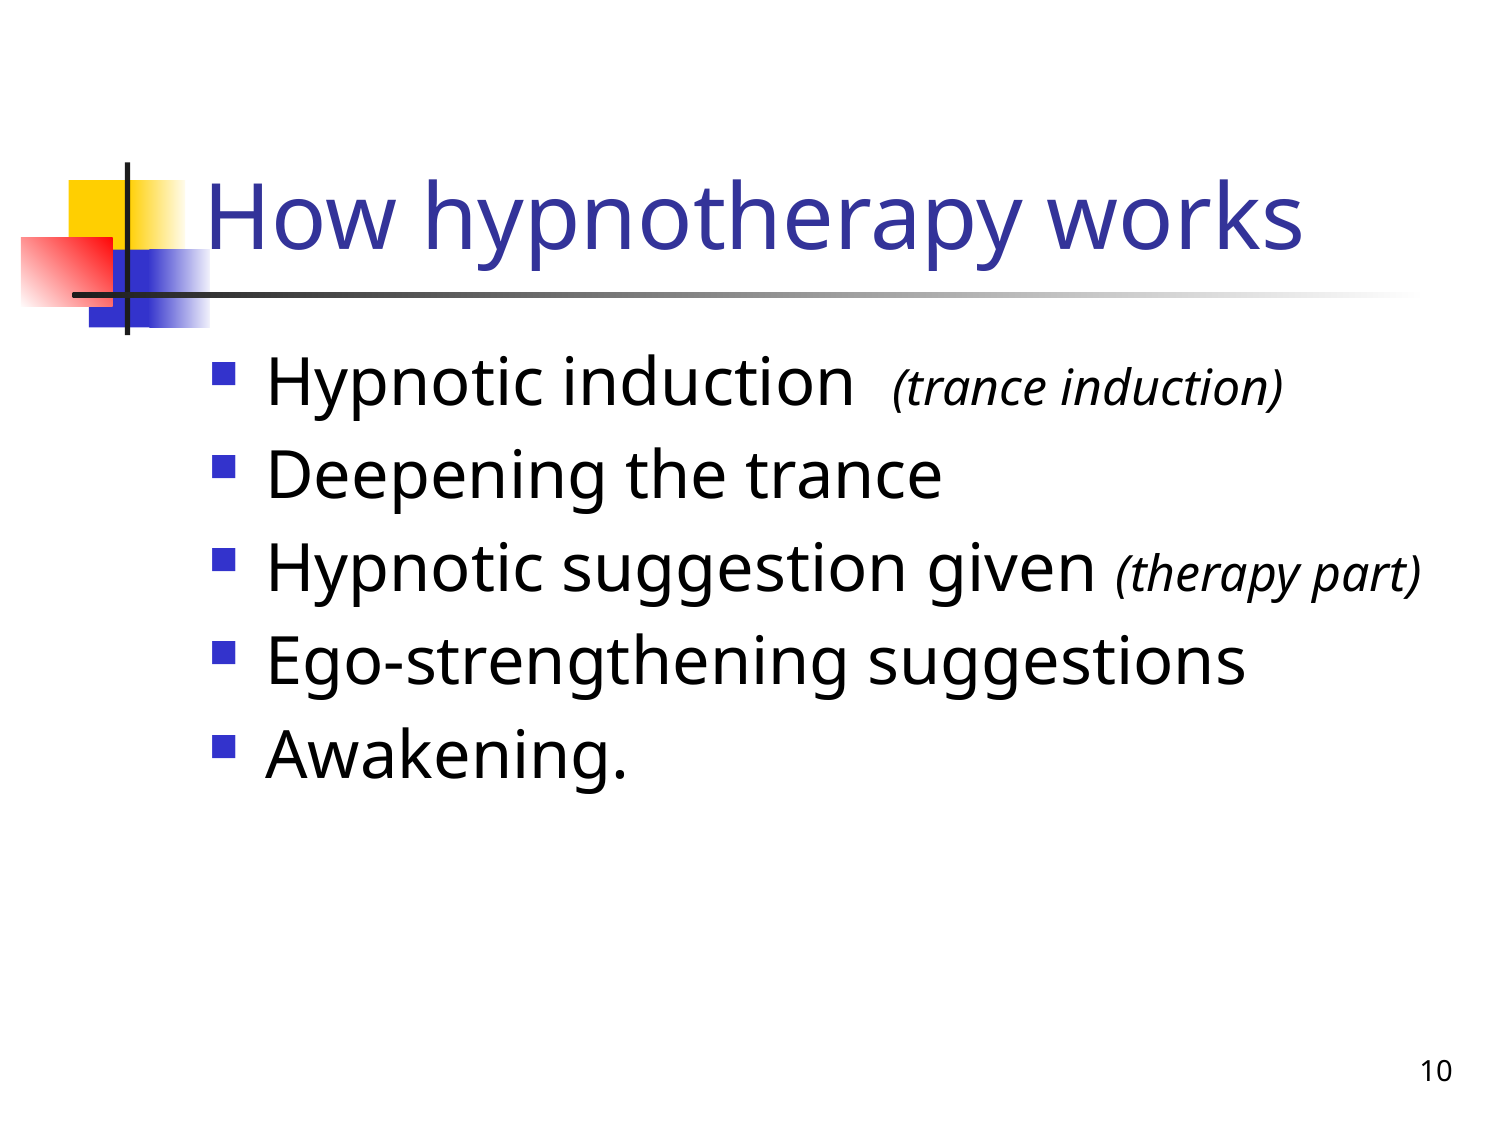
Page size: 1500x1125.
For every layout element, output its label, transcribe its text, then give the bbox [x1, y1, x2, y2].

list Hypnotic induction (trance induction) Deepening the trance Hypnotic suggestion given (therapy part) Ego-strengthening suggestions Awakening. [193, 331, 1469, 1006]
title How hypnotherapy works [188, 35, 1468, 275]
slide_number 10 [1155, 1024, 1468, 1100]
